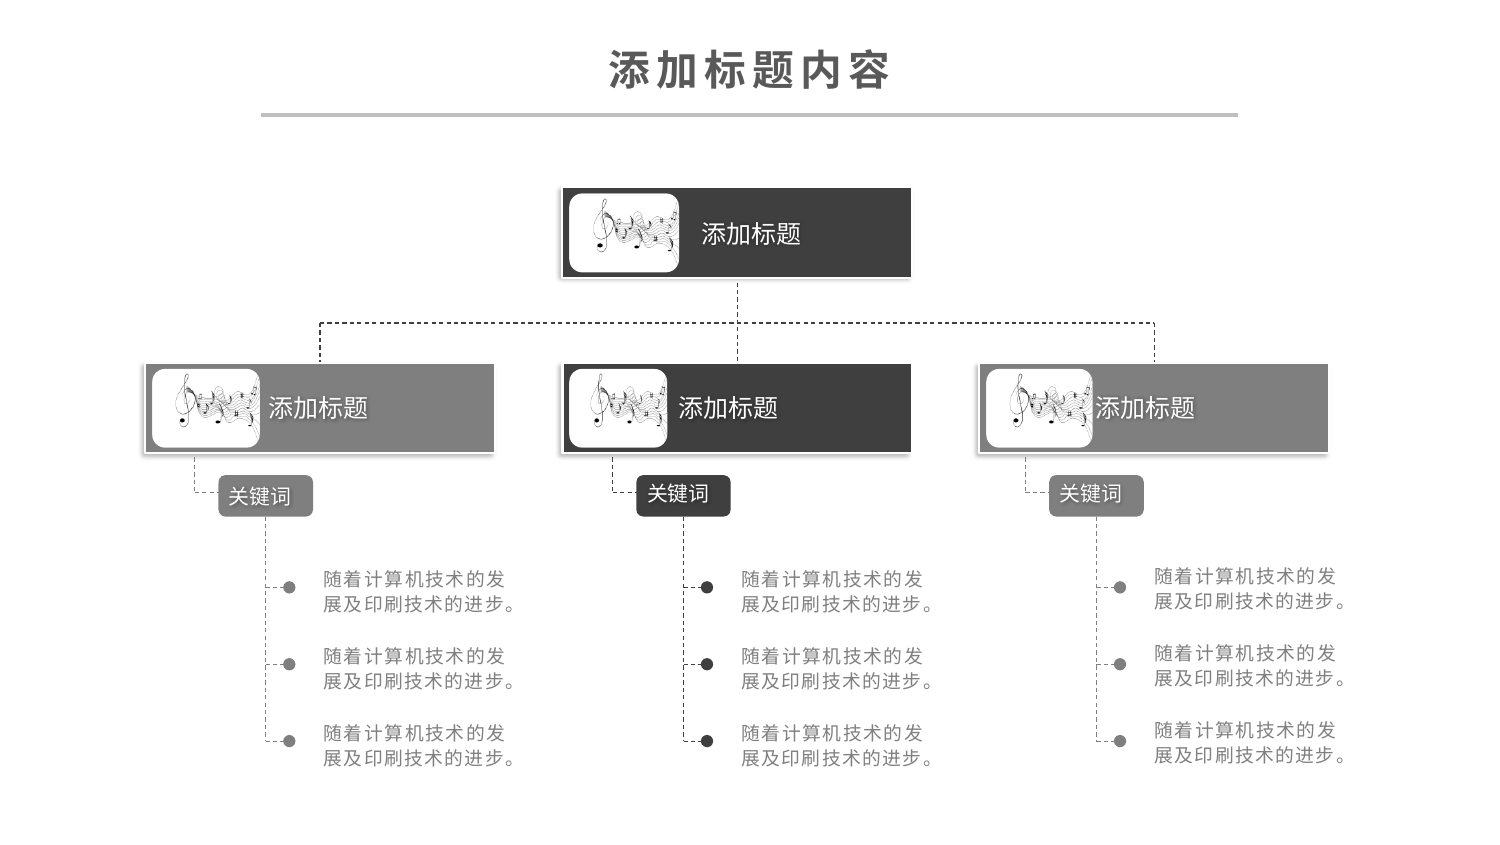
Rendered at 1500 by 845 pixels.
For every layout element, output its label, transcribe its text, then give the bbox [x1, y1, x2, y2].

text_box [683, 516, 708, 742]
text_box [562, 362, 912, 454]
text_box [194, 457, 321, 517]
text_box 随着计算机技术的发展及印刷技术的进步。 [726, 634, 938, 700]
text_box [612, 457, 738, 517]
text_box 随着计算机技术的发展及印刷技术的进步。 [1139, 632, 1351, 697]
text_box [265, 516, 290, 742]
text_box 随着计算机技术的发展及印刷技术的进步。 [308, 711, 520, 777]
text_box 随着计算机技术的发展及印刷技术的进步。 [308, 557, 520, 623]
text_box 随着计算机技术的发展及印刷技术的进步。 [1139, 709, 1351, 774]
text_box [145, 362, 495, 454]
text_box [319, 259, 1155, 386]
text_box 随着计算机技术的发展及印刷技术的进步。 [1139, 555, 1351, 620]
text_box 随着计算机技术的发展及印刷技术的进步。 [726, 711, 938, 777]
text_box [1025, 457, 1151, 517]
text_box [562, 187, 913, 278]
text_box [979, 362, 1330, 454]
text_box 随着计算机技术的发展及印刷技术的进步。 [308, 634, 520, 700]
text_box 随着计算机技术的发展及印刷技术的进步。 [726, 557, 938, 623]
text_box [1096, 516, 1121, 742]
